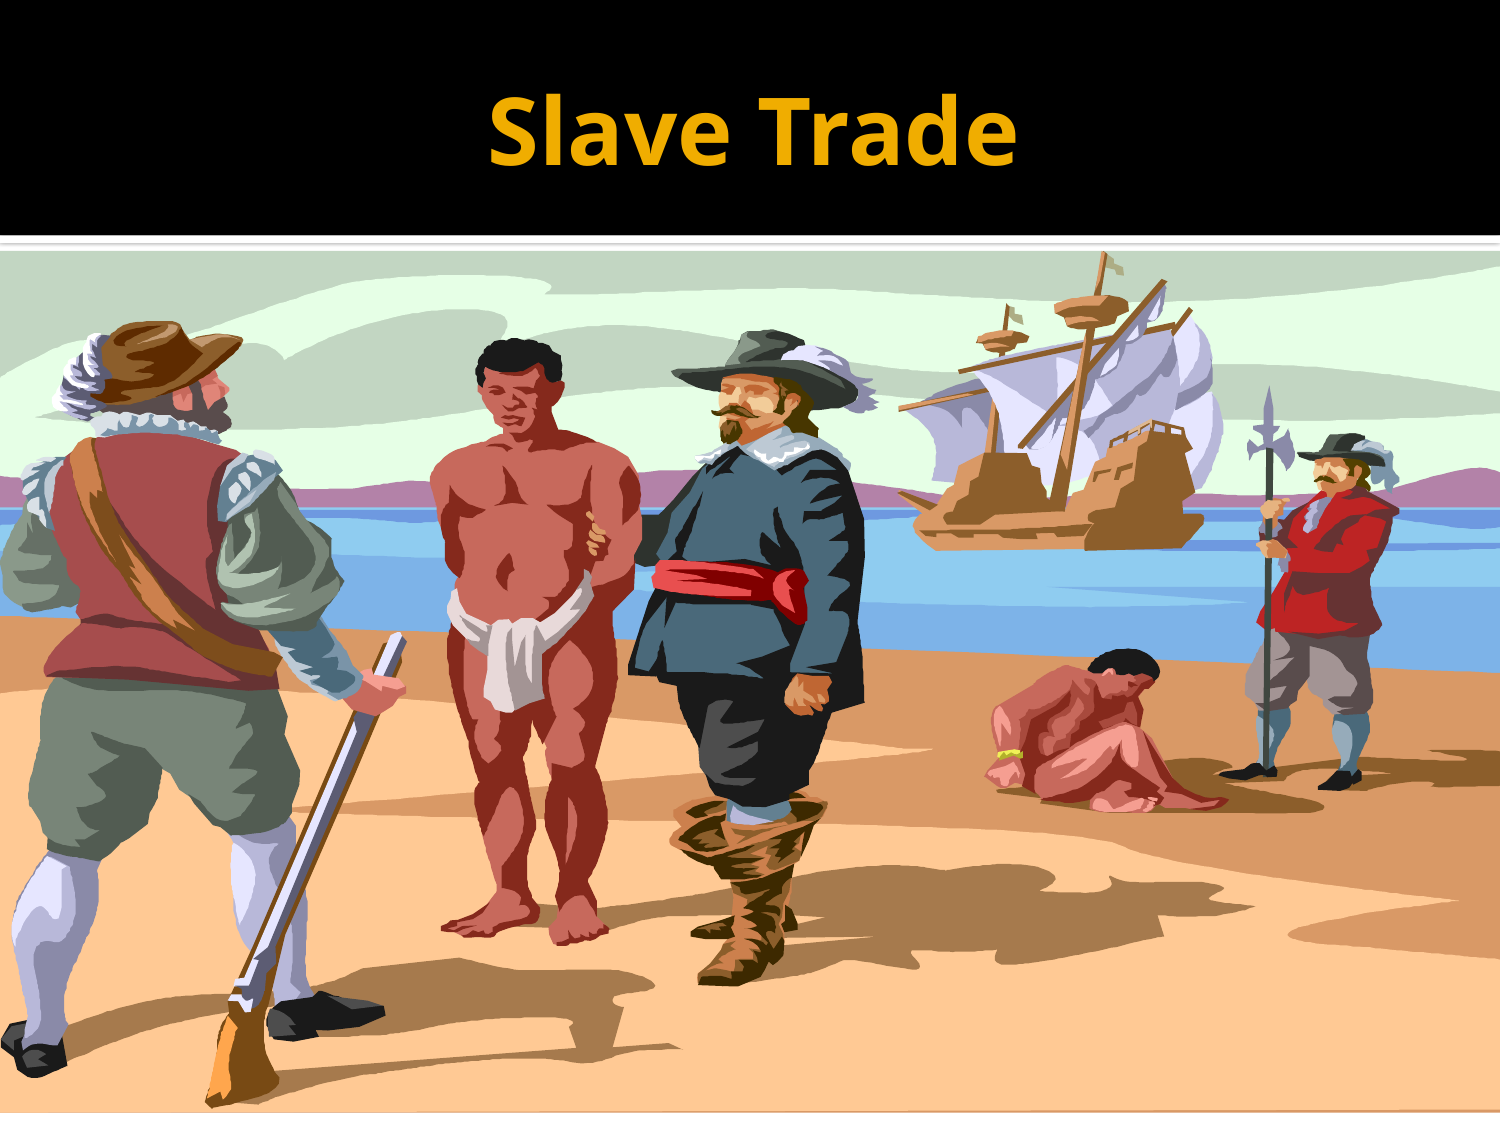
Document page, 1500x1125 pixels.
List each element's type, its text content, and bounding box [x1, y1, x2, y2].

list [0, 238, 1500, 1125]
title Slave Trade [75, 25, 1425, 231]
